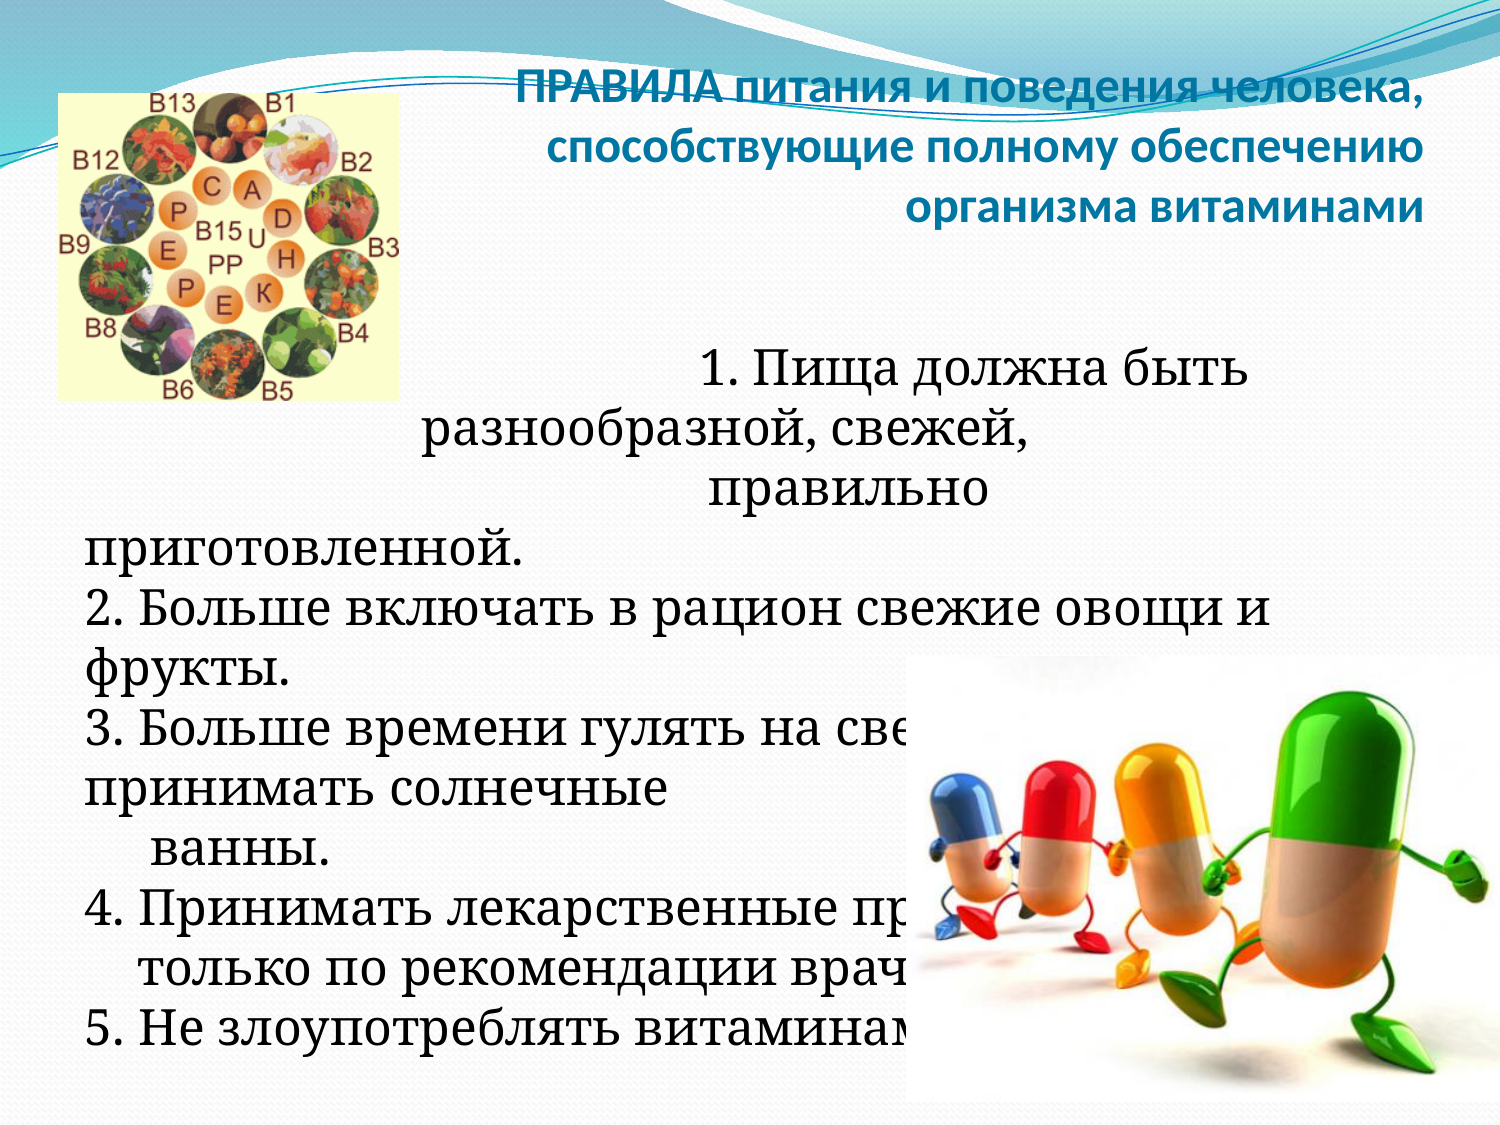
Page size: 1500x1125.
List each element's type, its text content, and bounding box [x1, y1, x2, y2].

picture [905, 656, 1500, 1102]
title ПРАВИЛА питания и поведения человека, способствующие полному обеспечению организма витаминами [398, 45, 1425, 233]
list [58, 93, 399, 401]
text_box 1. Пища должна быть разнообразной, свежей, правильно приготовленной. 2. Больше включать в рацион свежие овощи и фрукты. 3. Больше времени гулять на свежем воздухе, принимать солнечные ванны. 4. Принимать лекарственные препараты только по рекомендации врача. 5. Не злоупотреблять витаминами. [70, 328, 1407, 1063]
